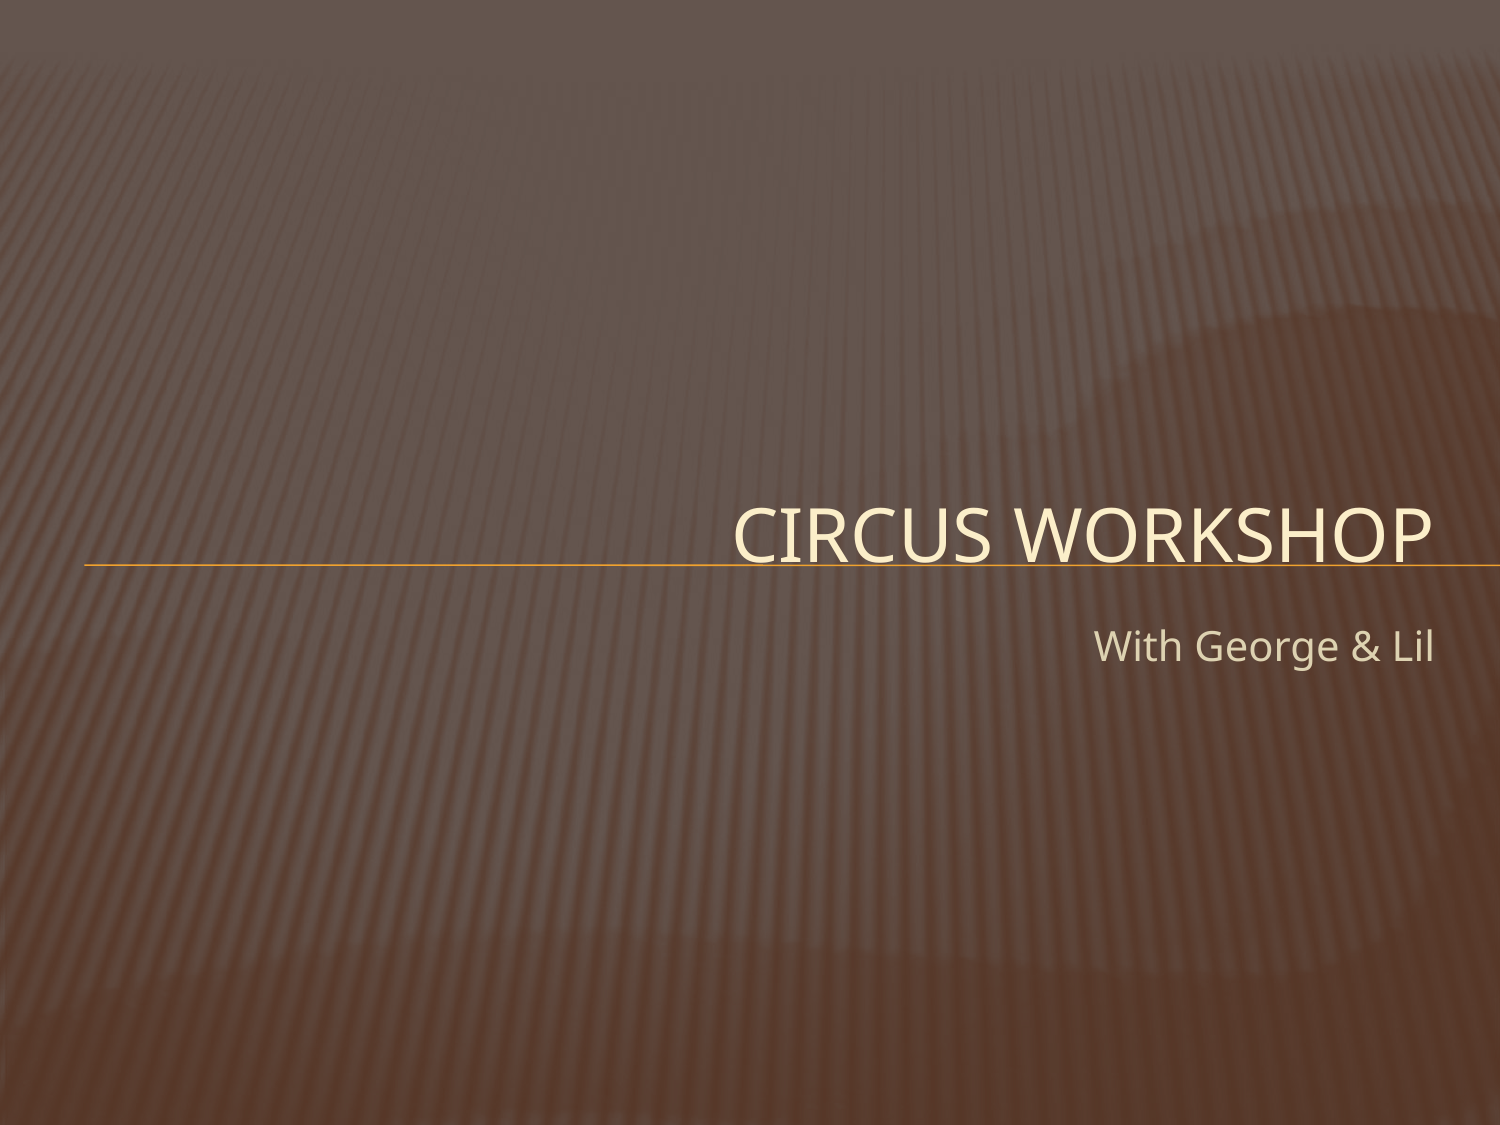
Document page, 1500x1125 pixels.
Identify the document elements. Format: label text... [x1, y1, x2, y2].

text_box Circus Workshop [62, 480, 1450, 527]
text_box With George & Lil [62, 527, 1450, 678]
